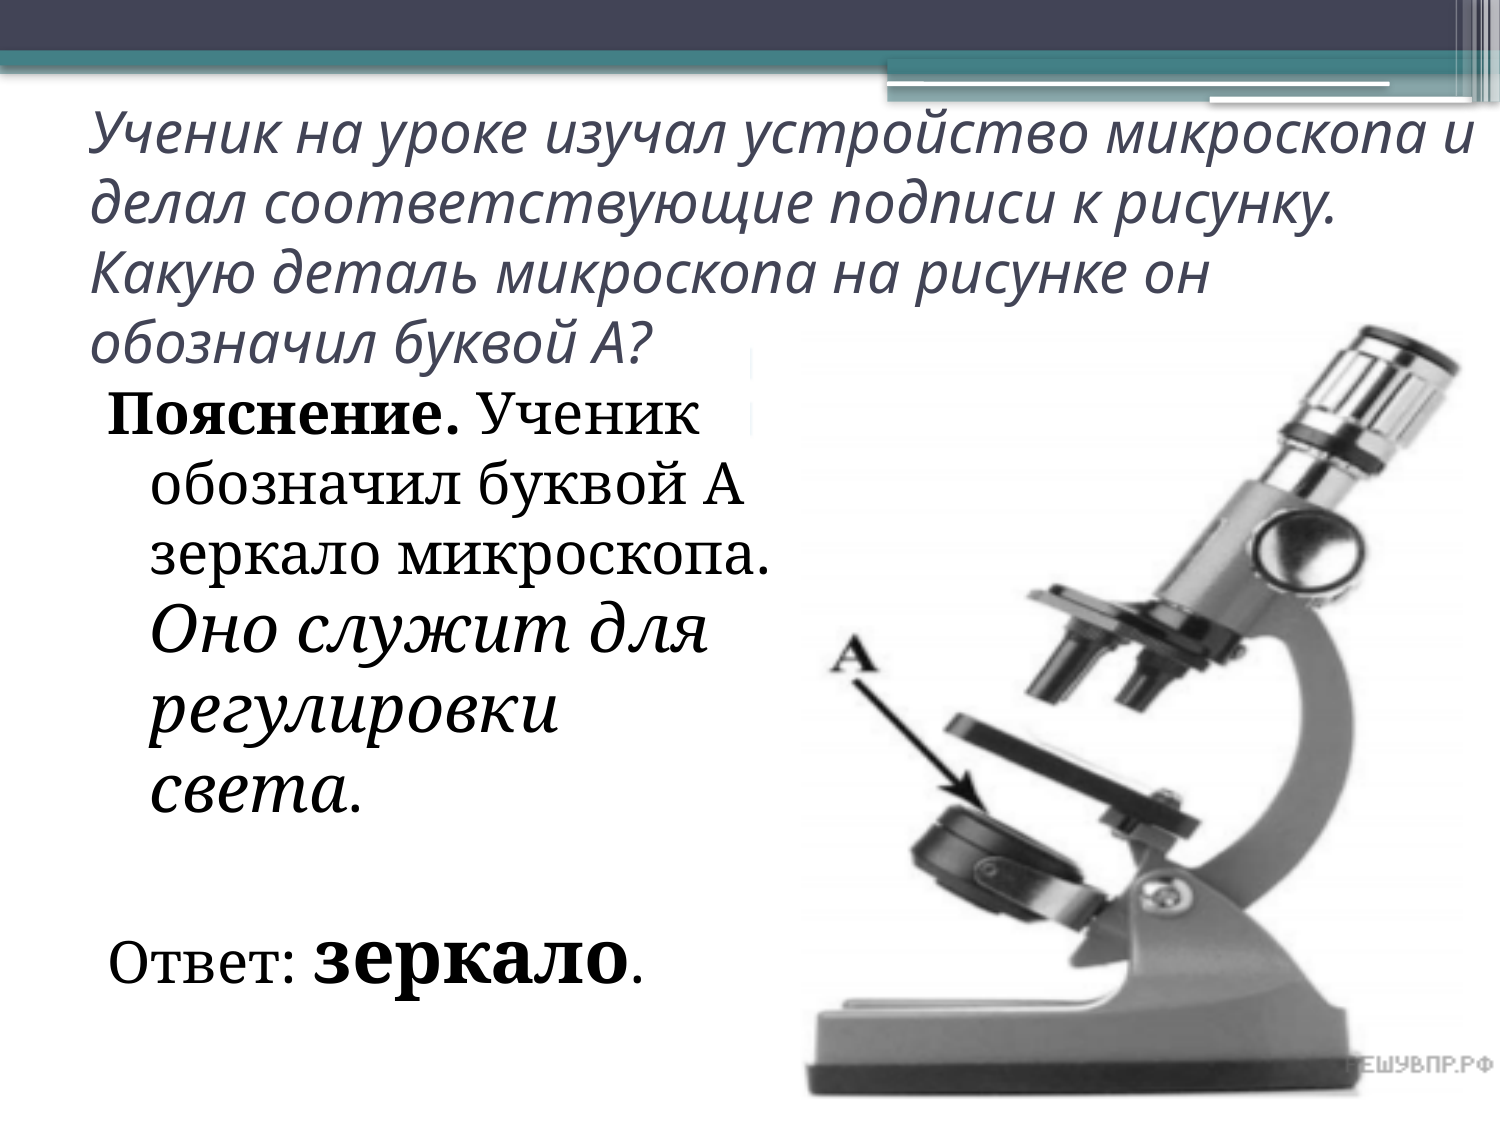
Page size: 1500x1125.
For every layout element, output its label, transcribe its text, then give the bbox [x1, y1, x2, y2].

title Ученик на уроке изучал устройство микроскопа и делал соответствующие подписи к рисунку. Какую деталь микроскопа на рисунке он обозначил буквой А? [75, 187, 1500, 363]
picture [749, 243, 1500, 1125]
list Пояснение. Ученик обозначил буквой А зеркало микроскопа. Оно служит для регулировки света. Ответ: зеркало. [75, 368, 742, 1079]
